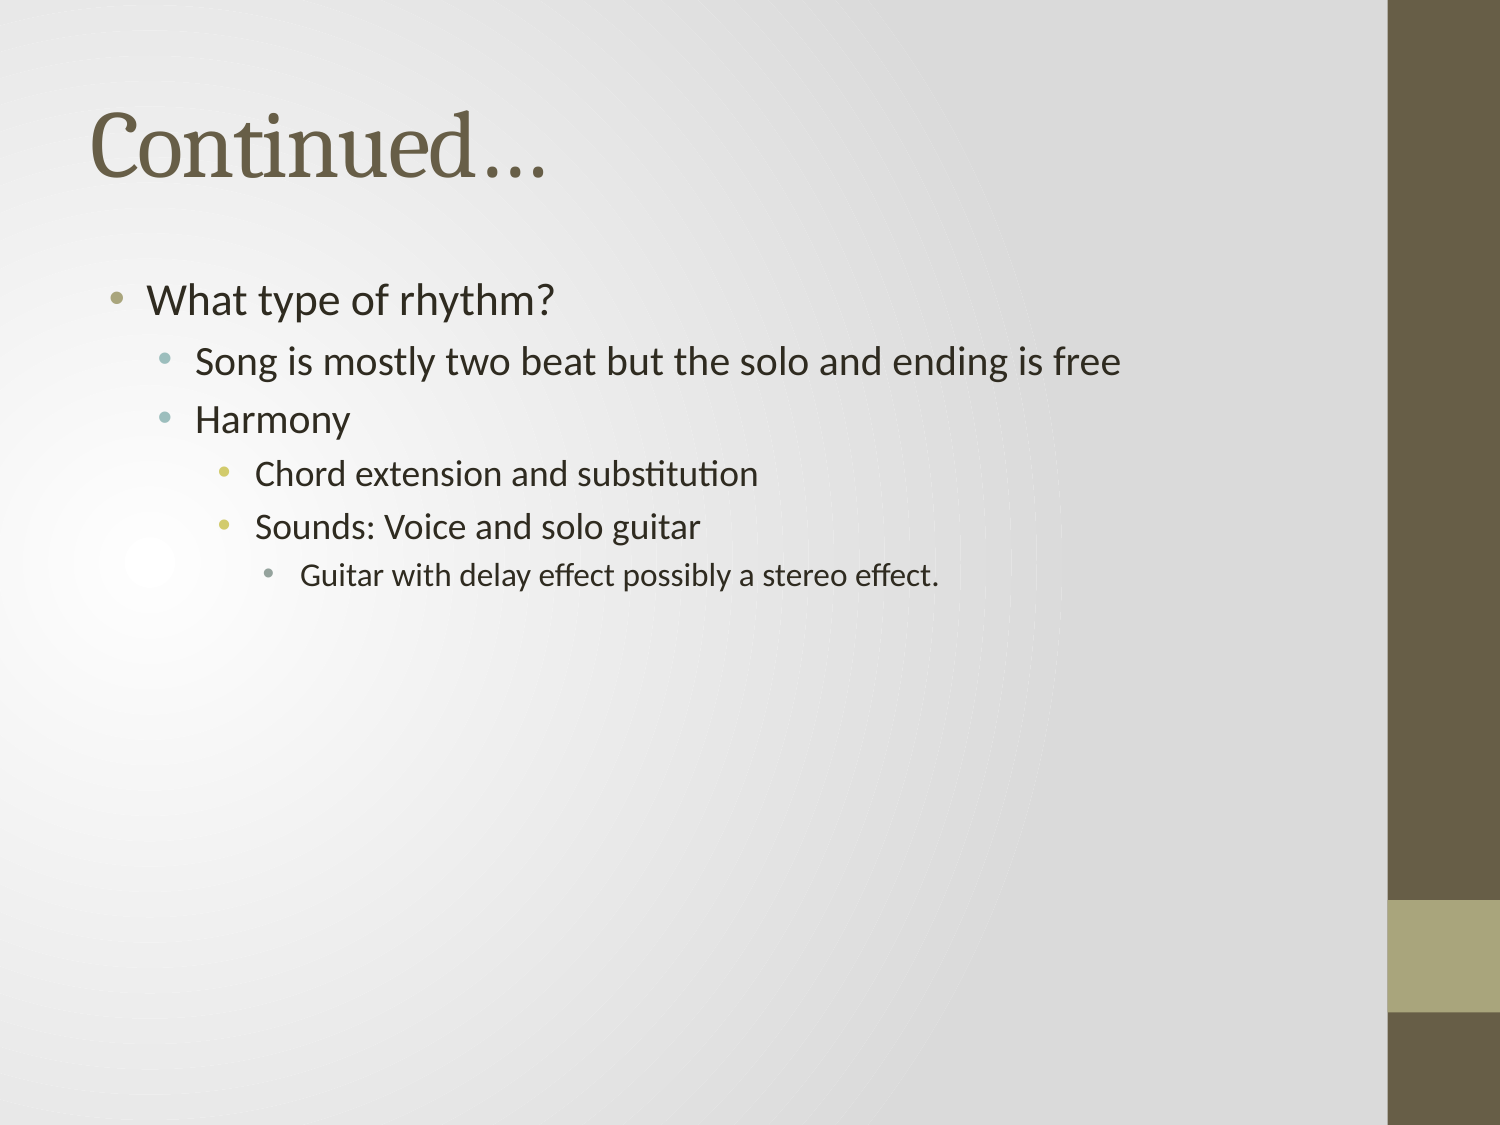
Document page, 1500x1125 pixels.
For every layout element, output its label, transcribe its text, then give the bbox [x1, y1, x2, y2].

title Continued… [75, 45, 1325, 233]
list What type of rhythm? Song is mostly two beat but the solo and ending is free Harmony Chord extension and substitution Sounds: Voice and solo guitar Guitar with delay effect possibly a stereo effect. [75, 262, 1325, 1050]
